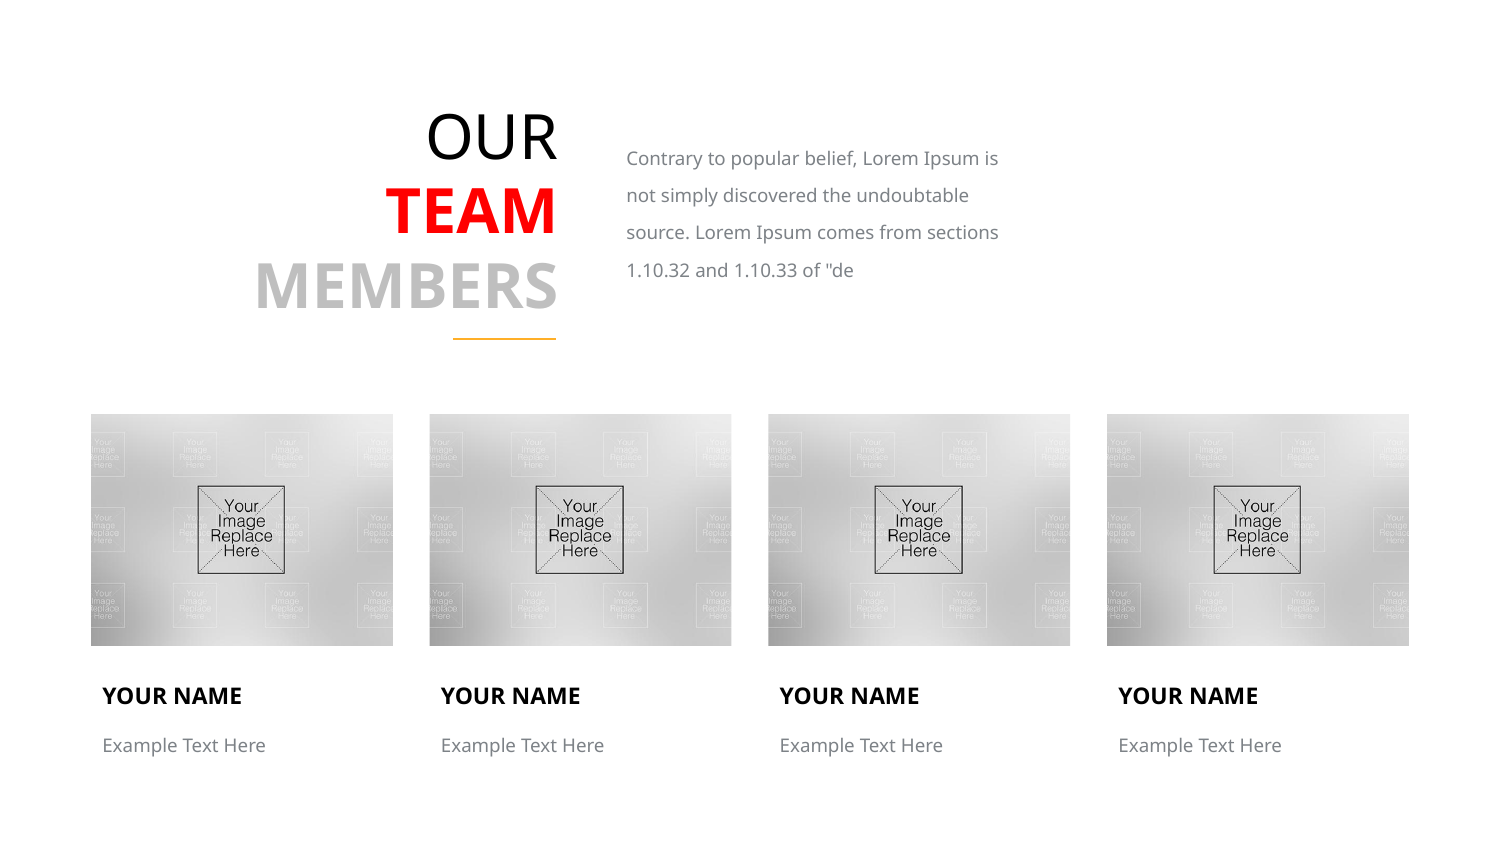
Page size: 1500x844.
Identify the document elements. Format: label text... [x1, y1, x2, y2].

picture [768, 414, 1071, 646]
text_box OUR TEAM MEMBERS [168, 91, 570, 292]
picture [1106, 414, 1410, 646]
picture [90, 414, 393, 646]
picture [429, 414, 732, 646]
text_box Contrary to popular belief, Lorem Ipsum is not simply discovered the undoubtable source. Lorem Ipsum comes from sections 1.10.32 and 1.10.33 of "de [615, 126, 1017, 292]
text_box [90, 675, 1410, 753]
